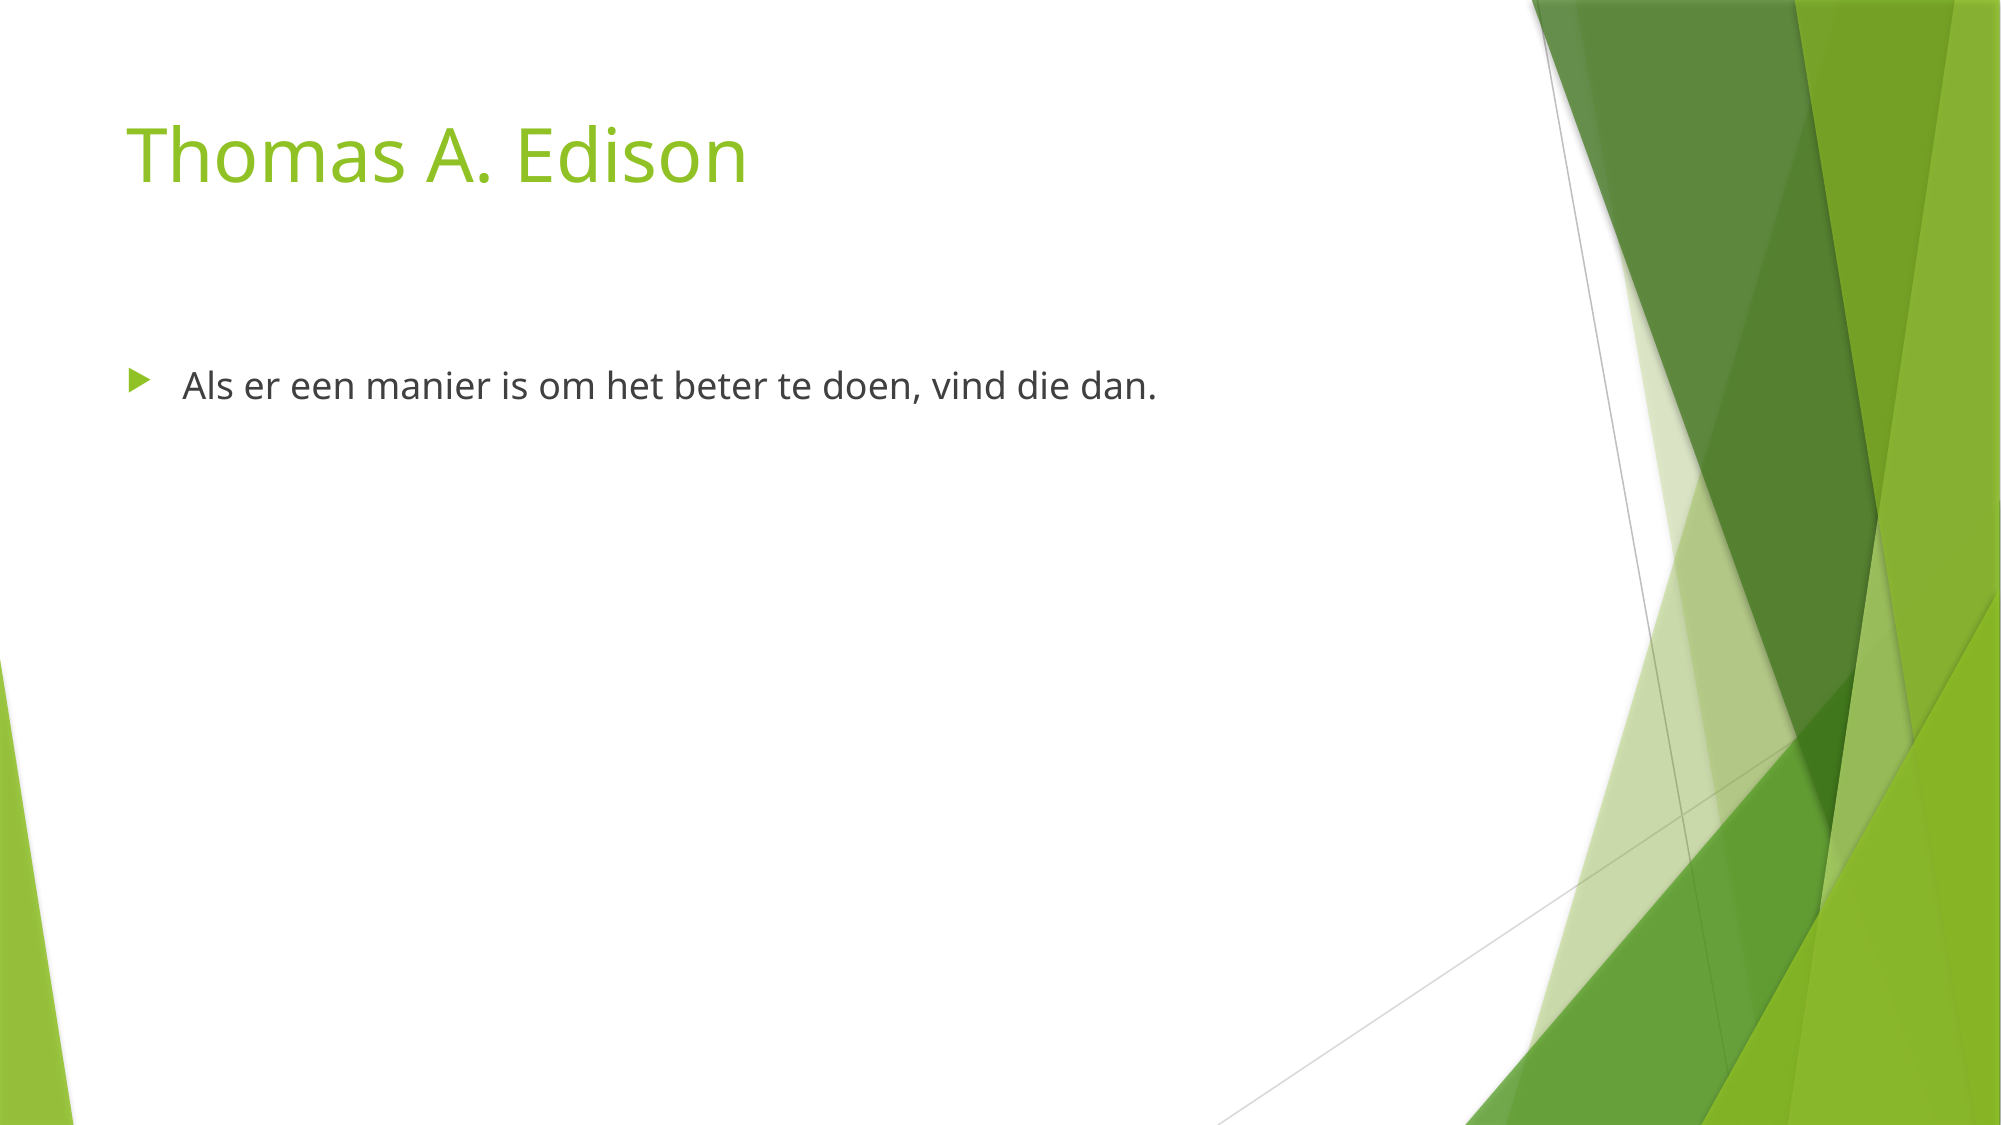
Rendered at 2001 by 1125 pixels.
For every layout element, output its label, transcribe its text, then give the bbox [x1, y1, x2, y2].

title Thomas A. Edison [111, 99, 1522, 317]
list Als er een manier is om het beter te doen, vind die dan. [111, 354, 1522, 992]
